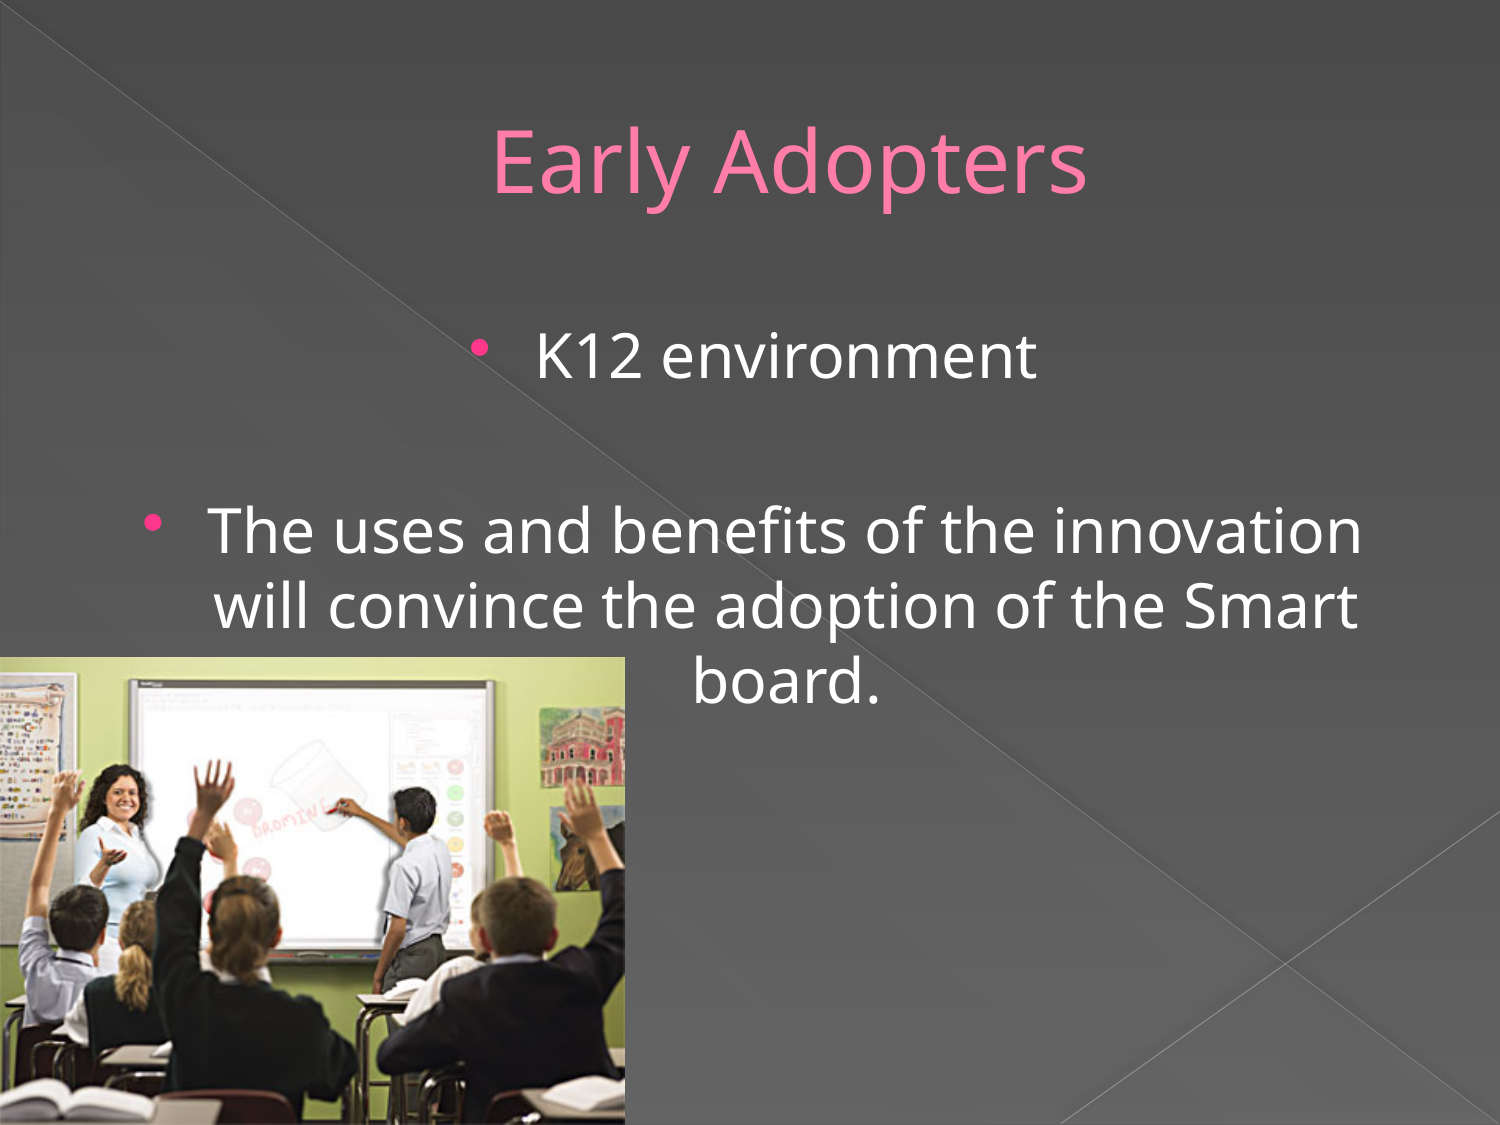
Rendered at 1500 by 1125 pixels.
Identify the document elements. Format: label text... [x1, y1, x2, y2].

list K12 environment The uses and benefits of the innovation will convince the adoption of the Smart board. [75, 308, 1425, 1059]
title Early Adopters [75, 43, 1425, 274]
picture [0, 657, 626, 1125]
